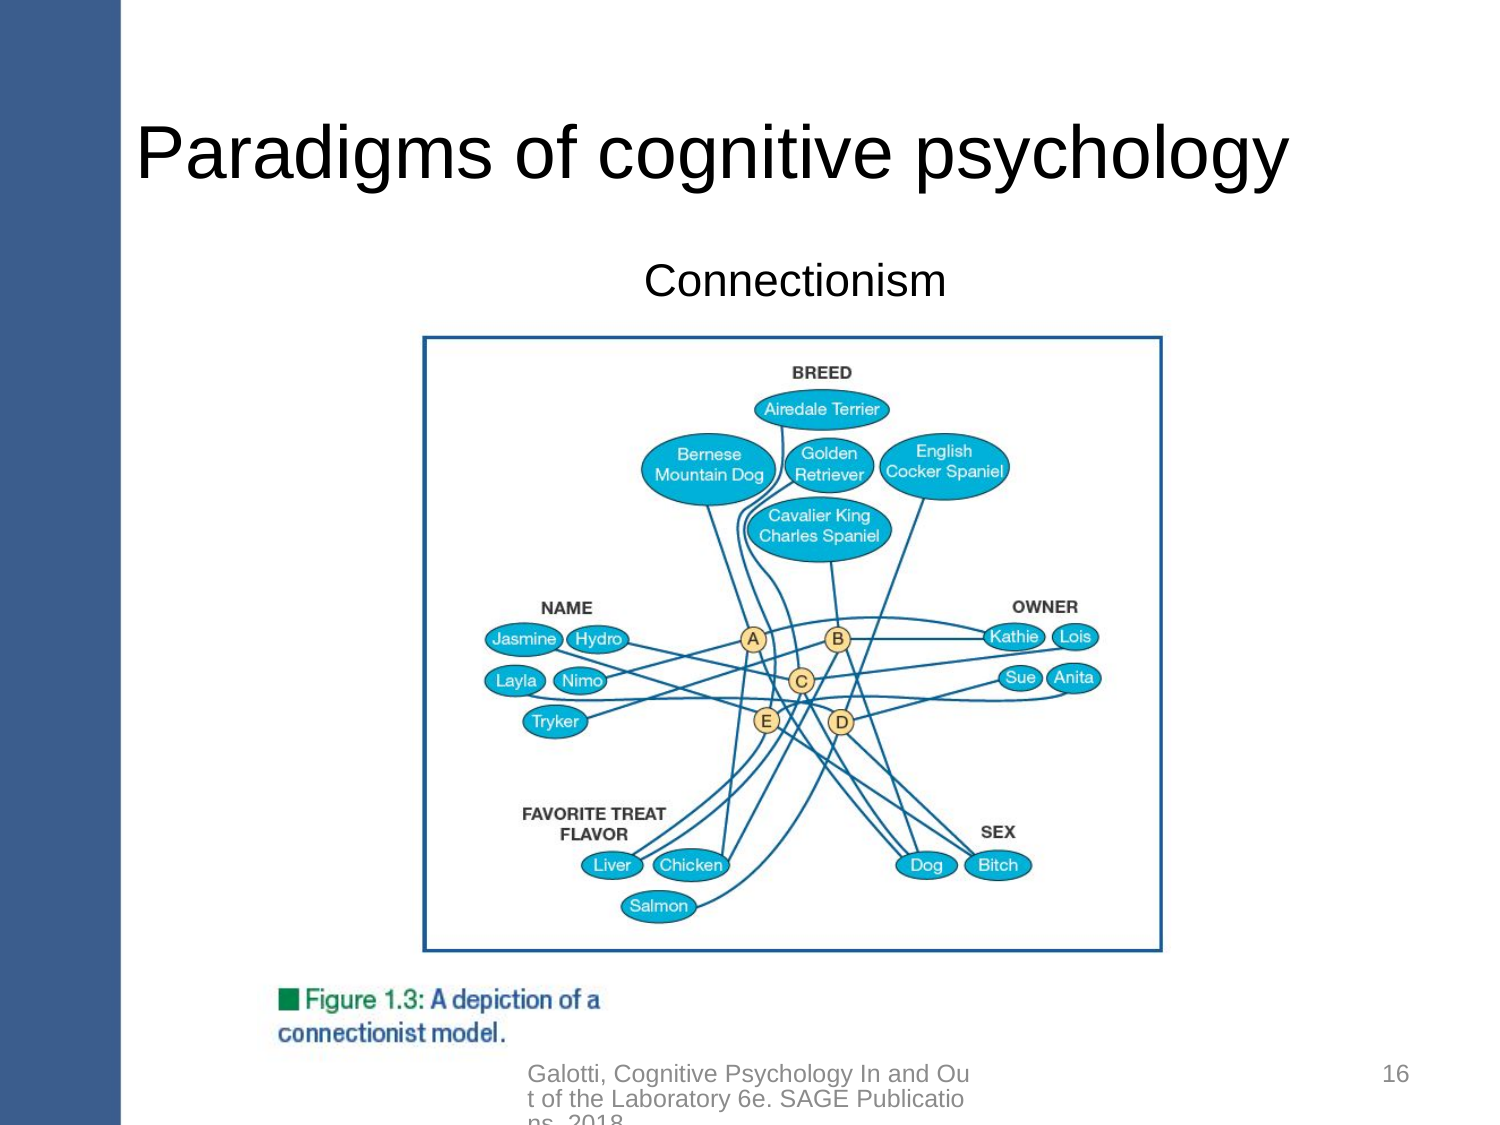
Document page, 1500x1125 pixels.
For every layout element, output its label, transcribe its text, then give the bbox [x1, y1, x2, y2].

picture [0, 0, 1500, 1125]
footer Galotti, Cognitive Psychology In and Out of the Laboratory 6e. SAGE Publications, 2018. [512, 1042, 988, 1103]
slide_number 16 [1074, 1042, 1425, 1103]
title Paradigms of cognitive psychology [120, 71, 1471, 225]
list Connectionism [120, 243, 1471, 1094]
